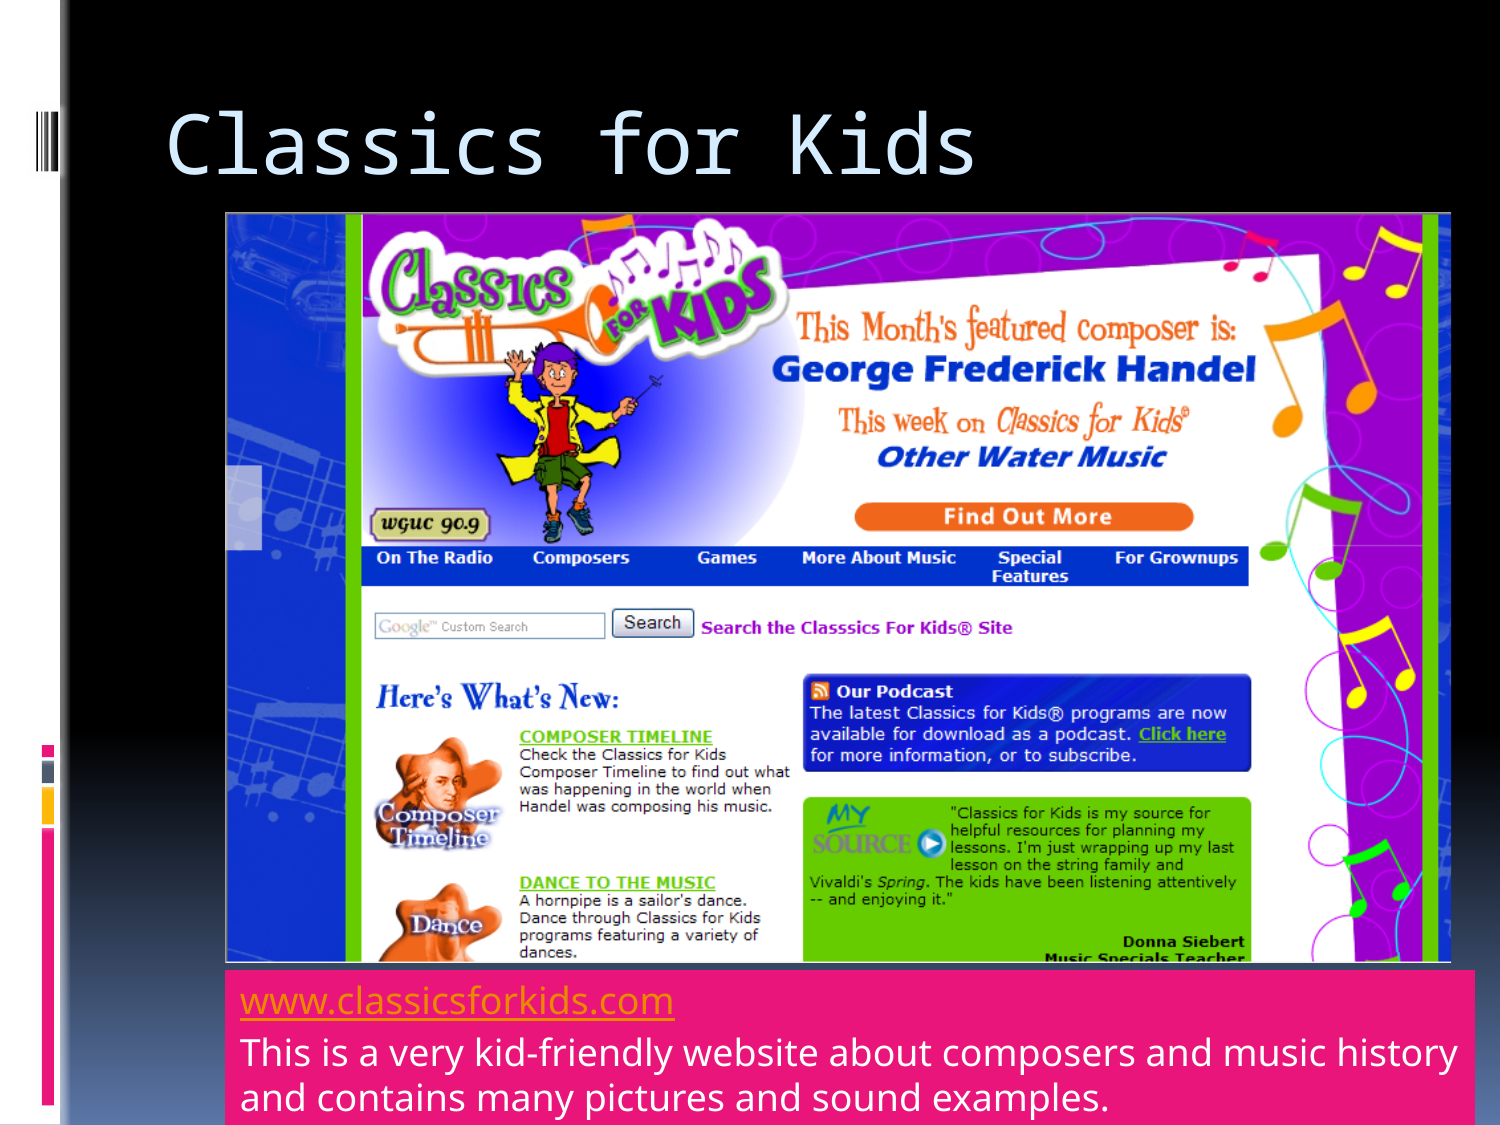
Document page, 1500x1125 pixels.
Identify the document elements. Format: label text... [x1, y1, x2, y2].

picture [224, 211, 1452, 963]
title Classics for Kids [150, 83, 1425, 234]
text_box www.classicsforkids.com This is a very kid-friendly website about composers and music history and contains many pictures and sound examples. [225, 970, 1475, 1125]
